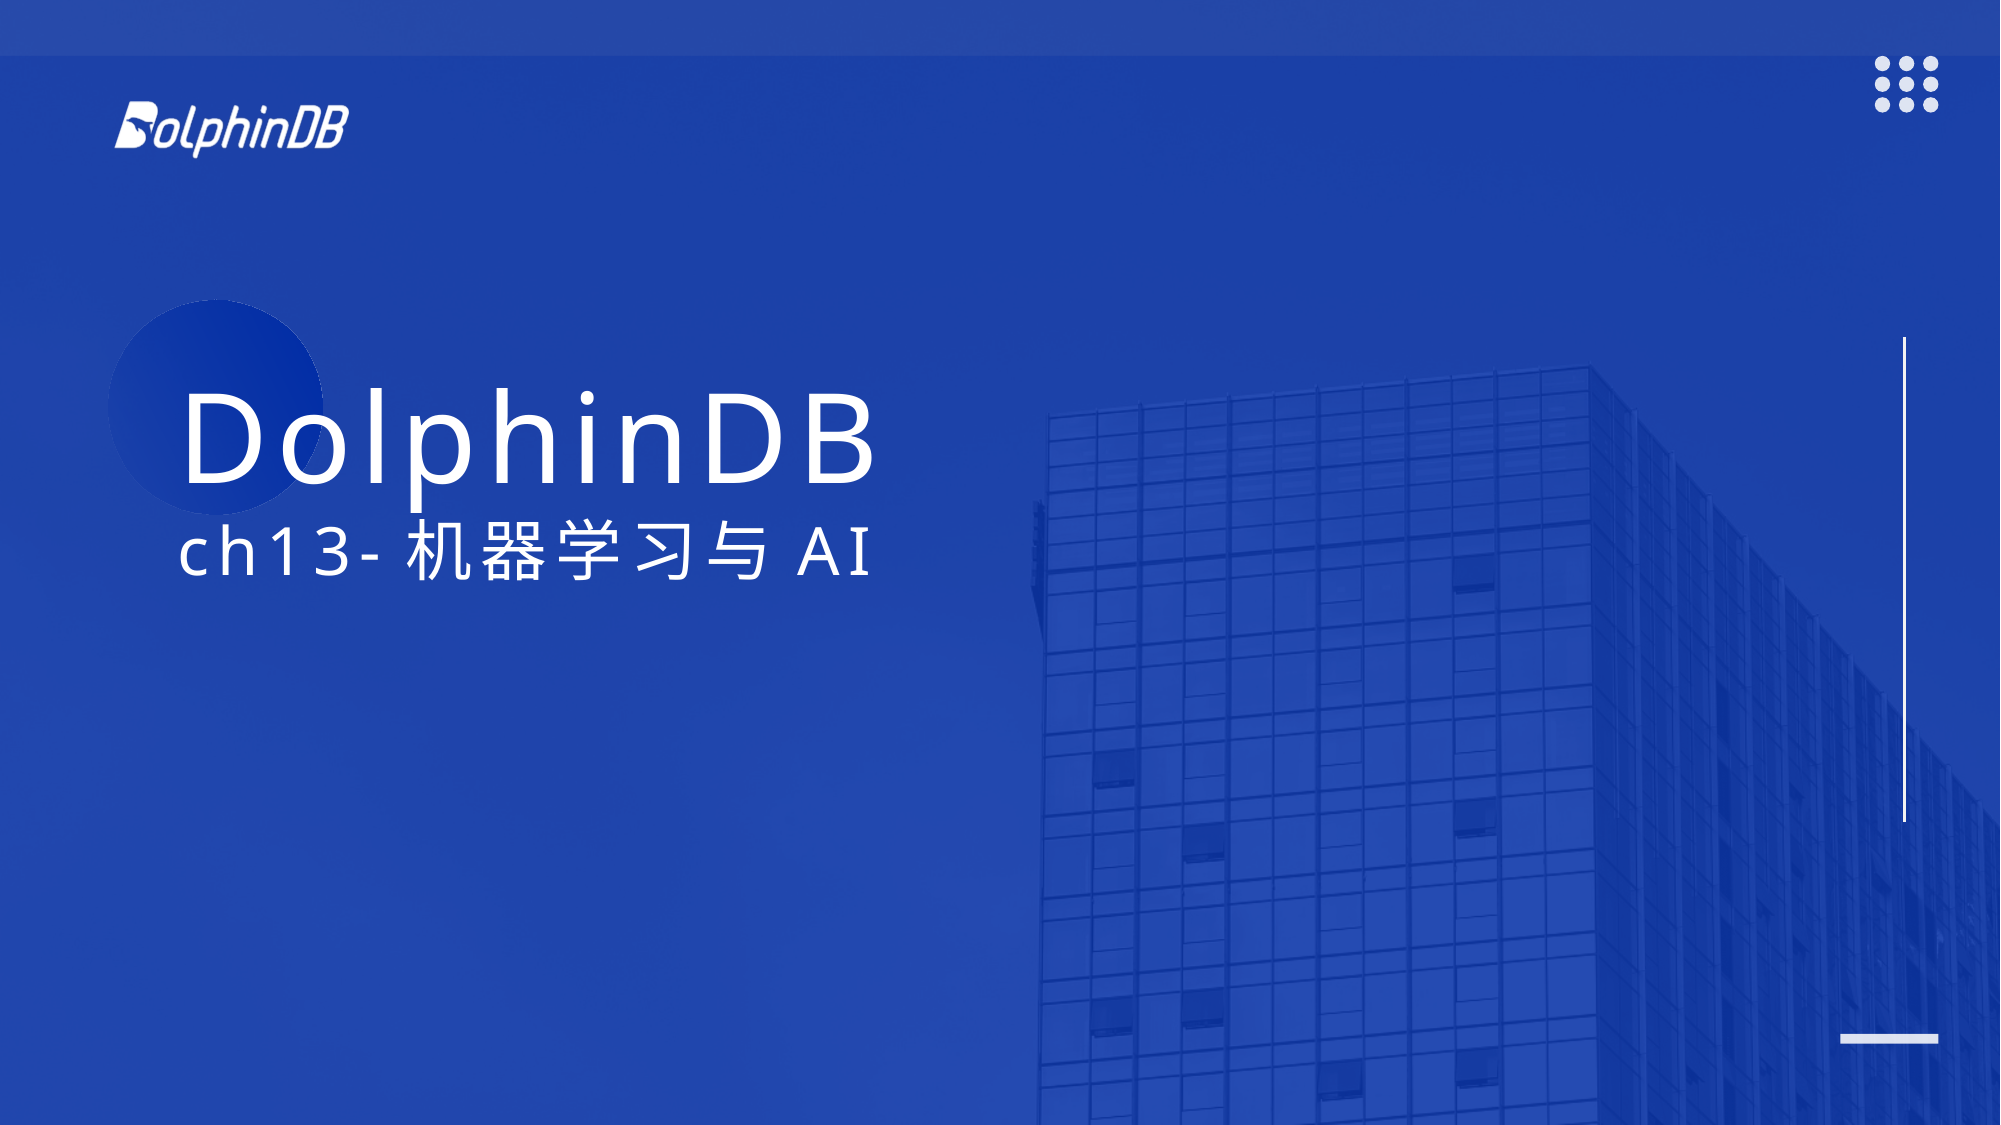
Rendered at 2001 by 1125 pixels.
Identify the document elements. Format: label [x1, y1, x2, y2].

picture [0, 0, 2000, 1125]
text_box [1874, 55, 1939, 113]
